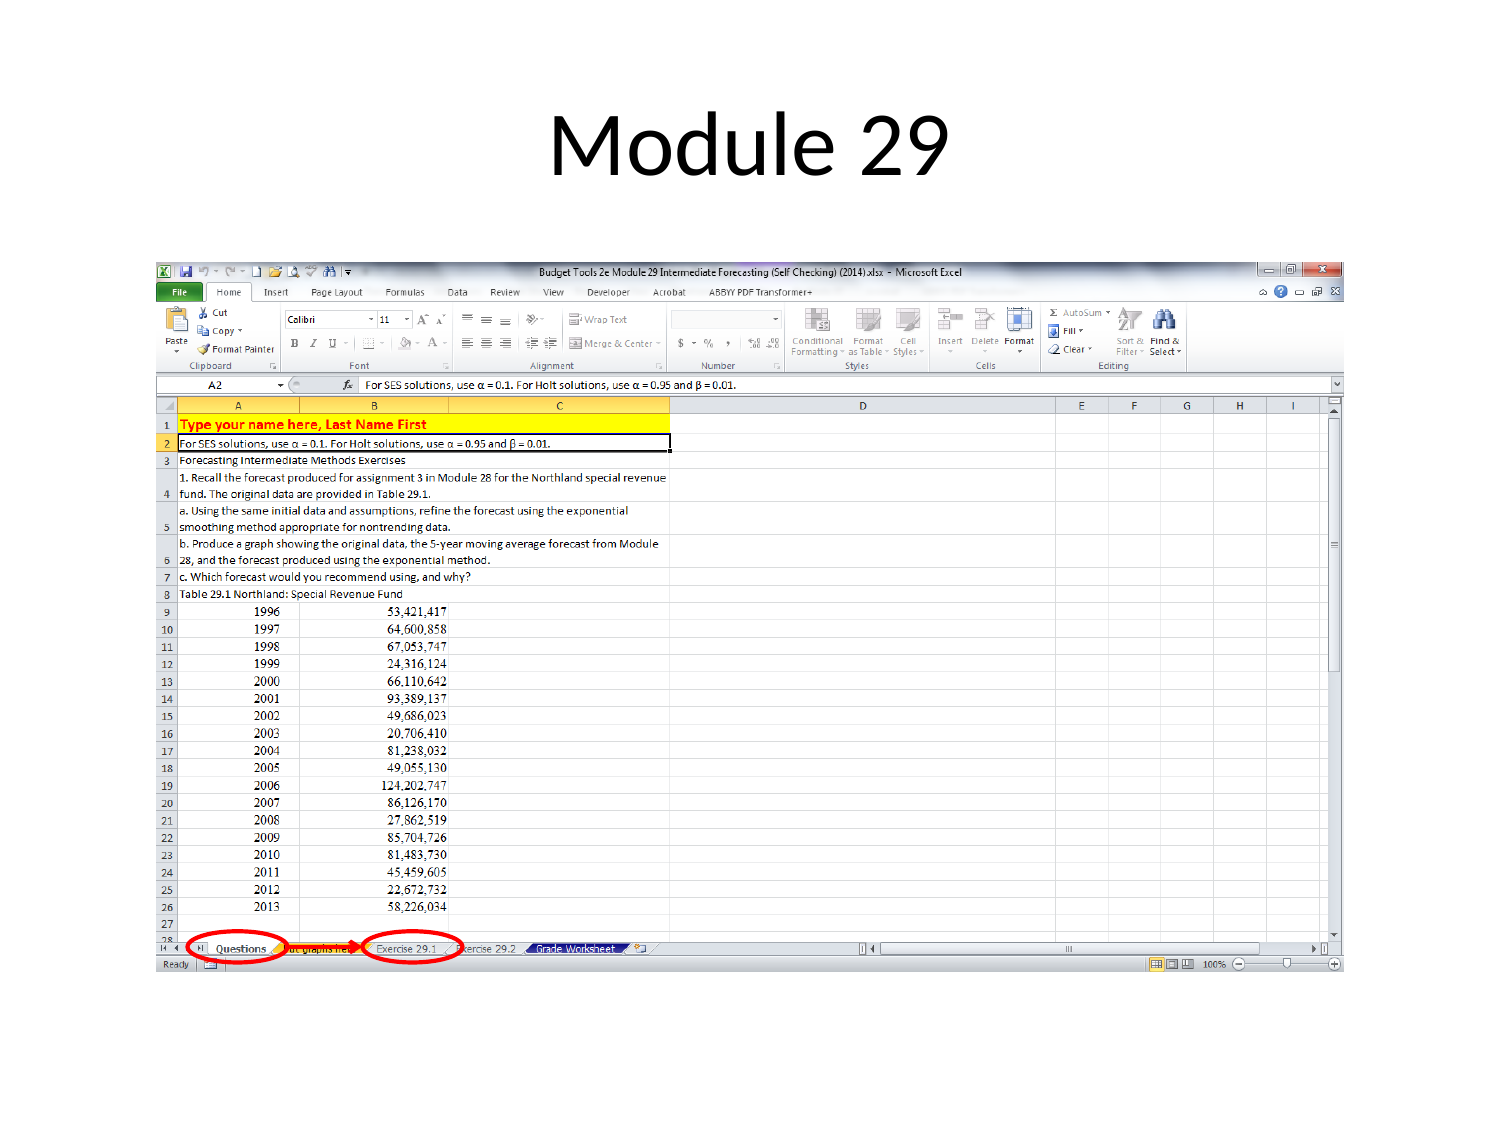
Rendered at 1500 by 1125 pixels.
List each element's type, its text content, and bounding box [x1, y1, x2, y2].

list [155, 262, 1345, 972]
title Module 29 [75, 45, 1425, 233]
